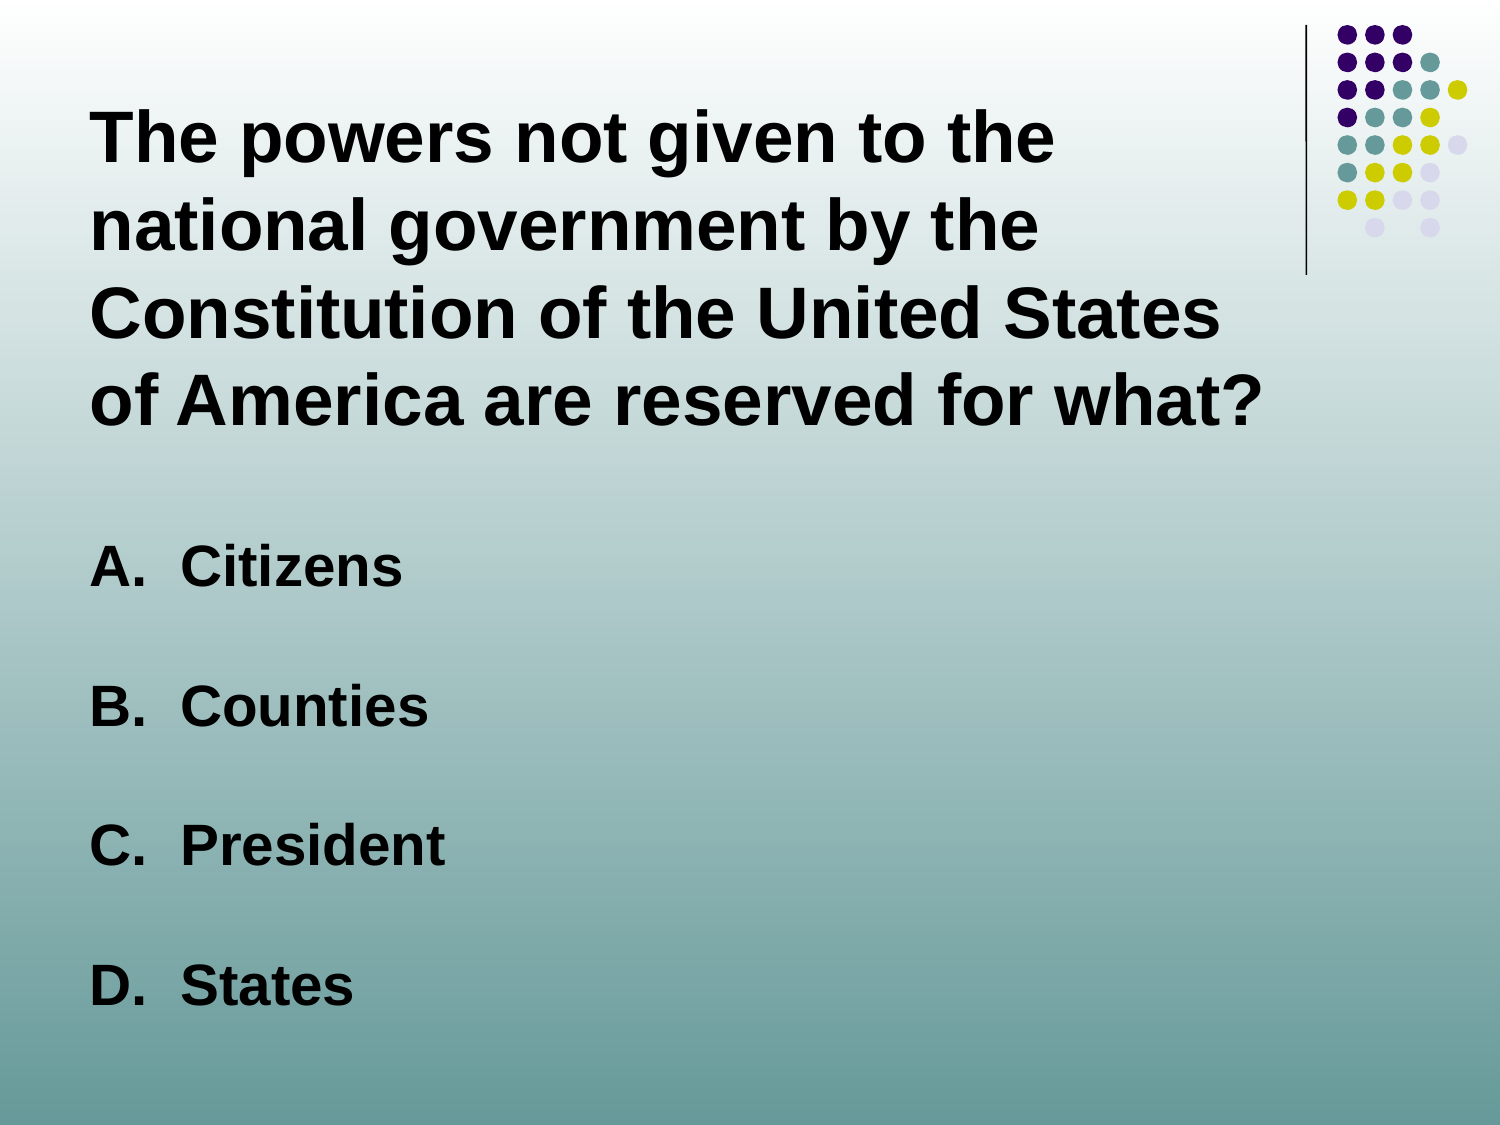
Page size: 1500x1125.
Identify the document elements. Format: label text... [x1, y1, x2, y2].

text_box The powers not given to the national government by the Constitution of the United States of America are reserved for what? A. Citizens B. Counties C. President D. States [75, 899, 1313, 1113]
